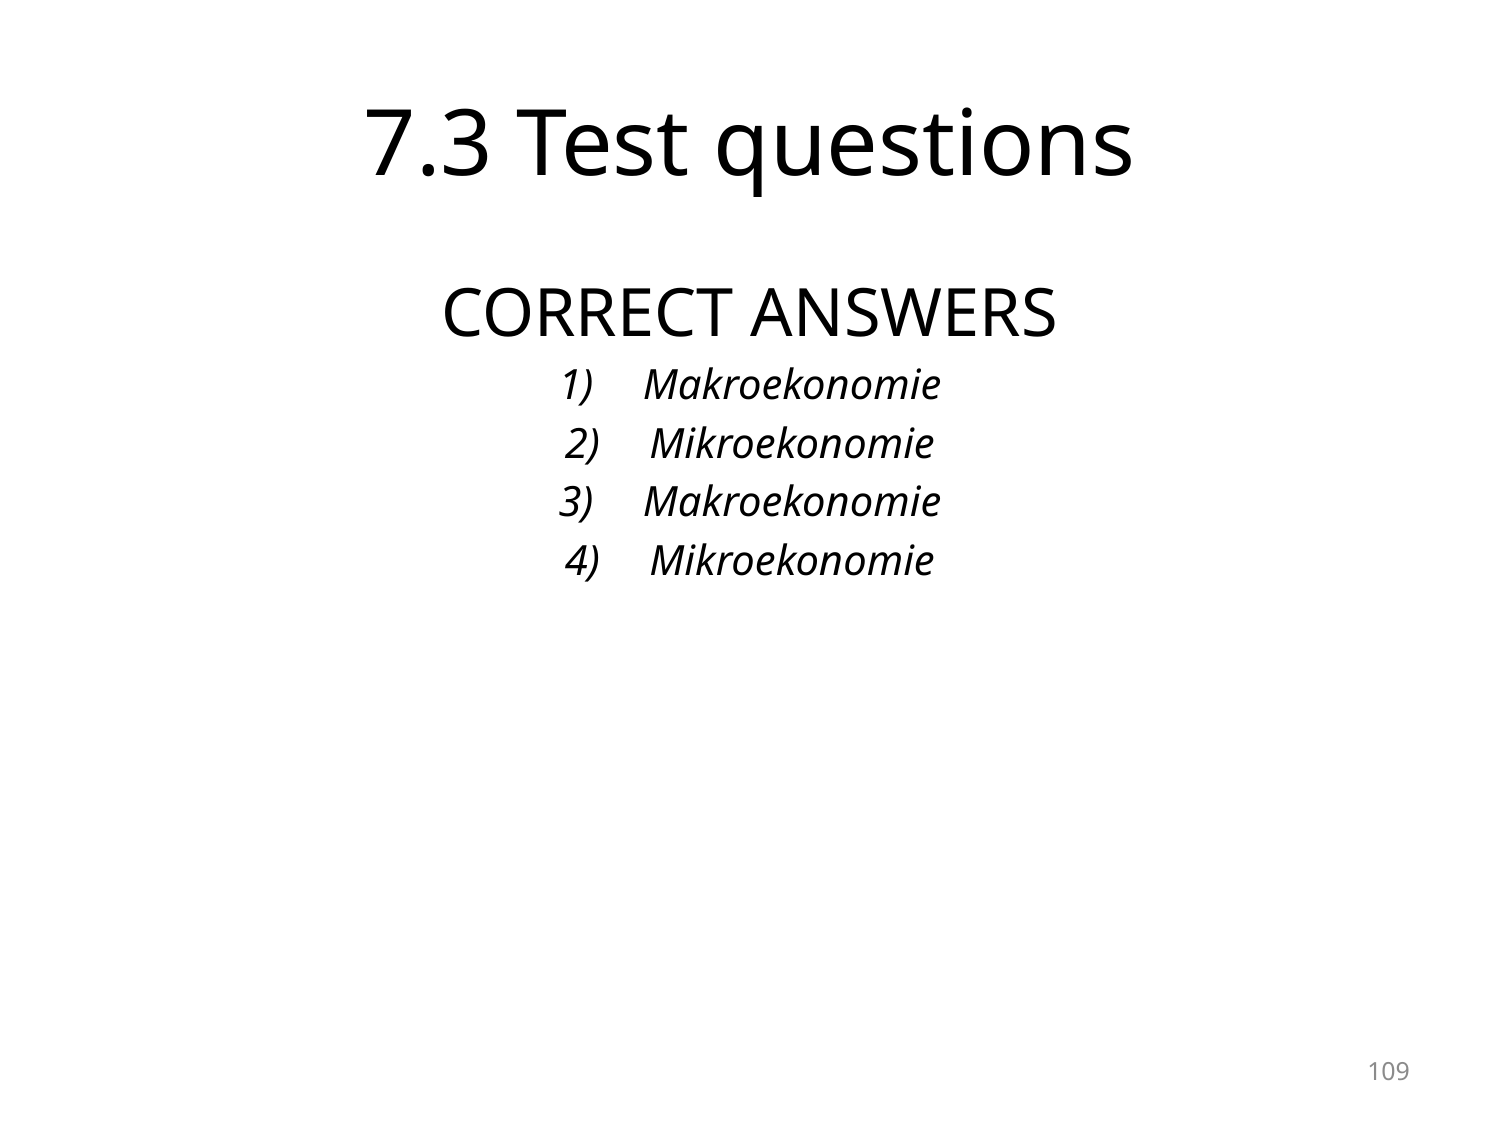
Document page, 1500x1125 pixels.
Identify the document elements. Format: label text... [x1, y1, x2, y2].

list CORRECT ANSWERS Makroekonomie Mikroekonomie Makroekonomie Mikroekonomie [75, 262, 1425, 1005]
slide_number 109 [1074, 1042, 1425, 1103]
title 7.3 Test questions [75, 45, 1425, 233]
